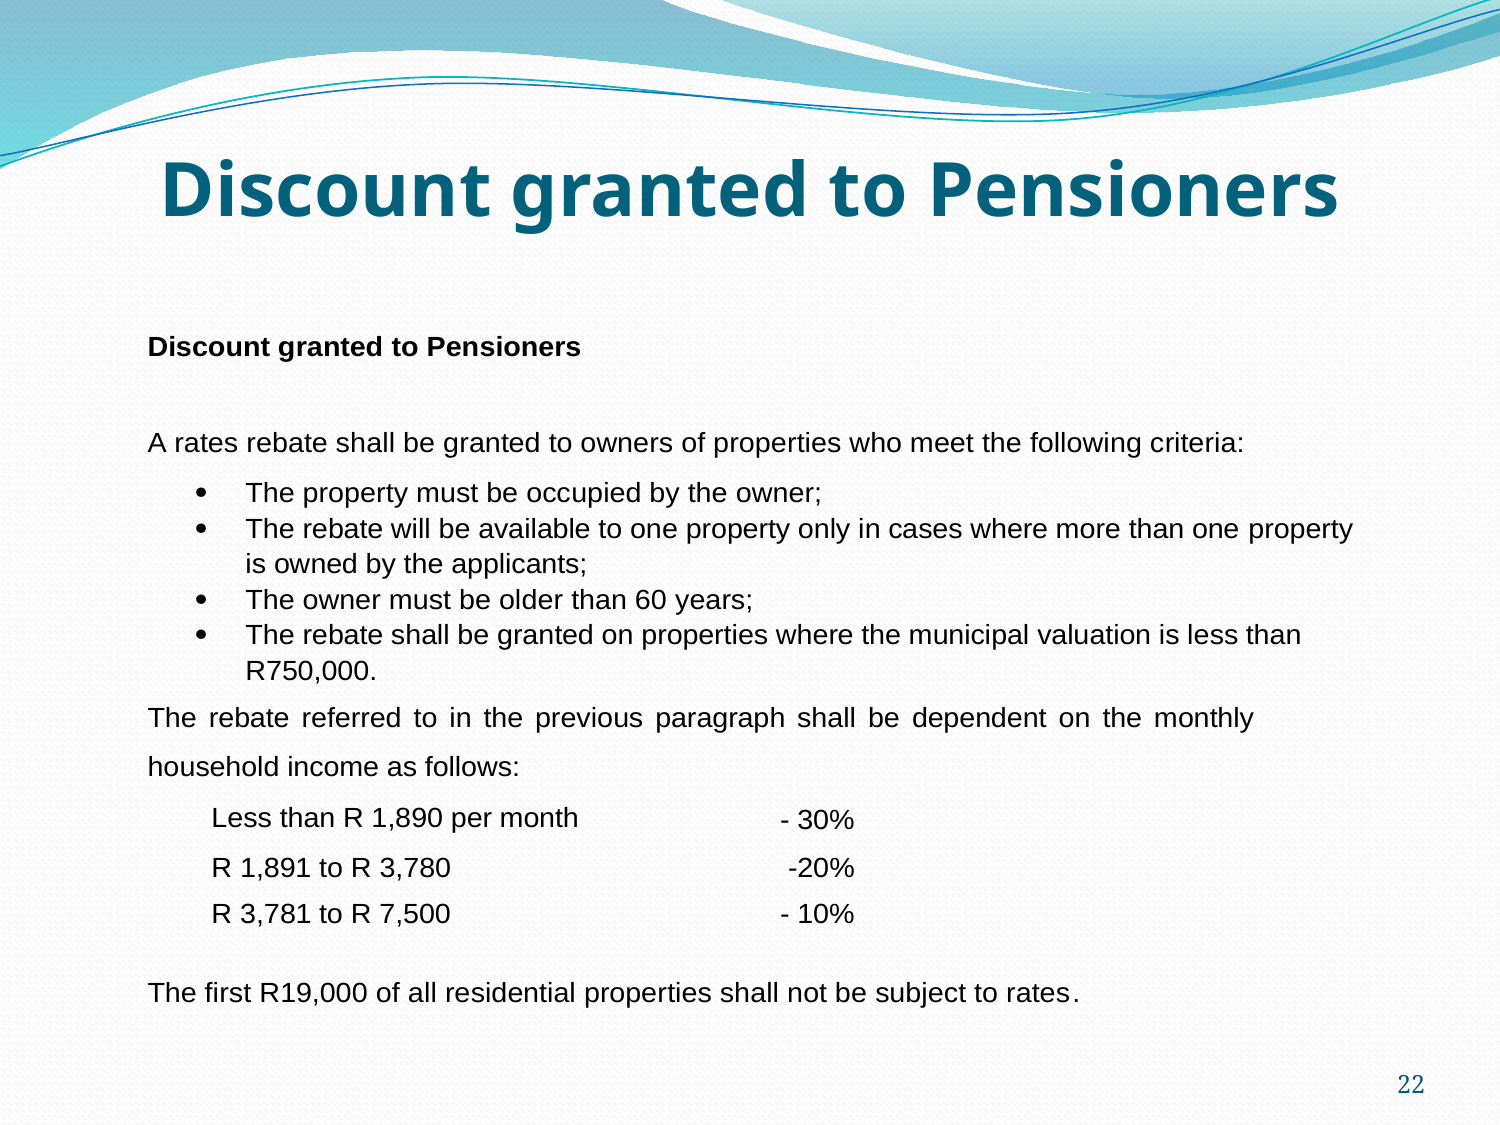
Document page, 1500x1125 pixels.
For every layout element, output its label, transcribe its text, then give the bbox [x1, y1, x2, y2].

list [147, 266, 1377, 1010]
title Discount granted to Pensioners [74, 115, 1426, 232]
slide_number 22 [1299, 1042, 1425, 1103]
